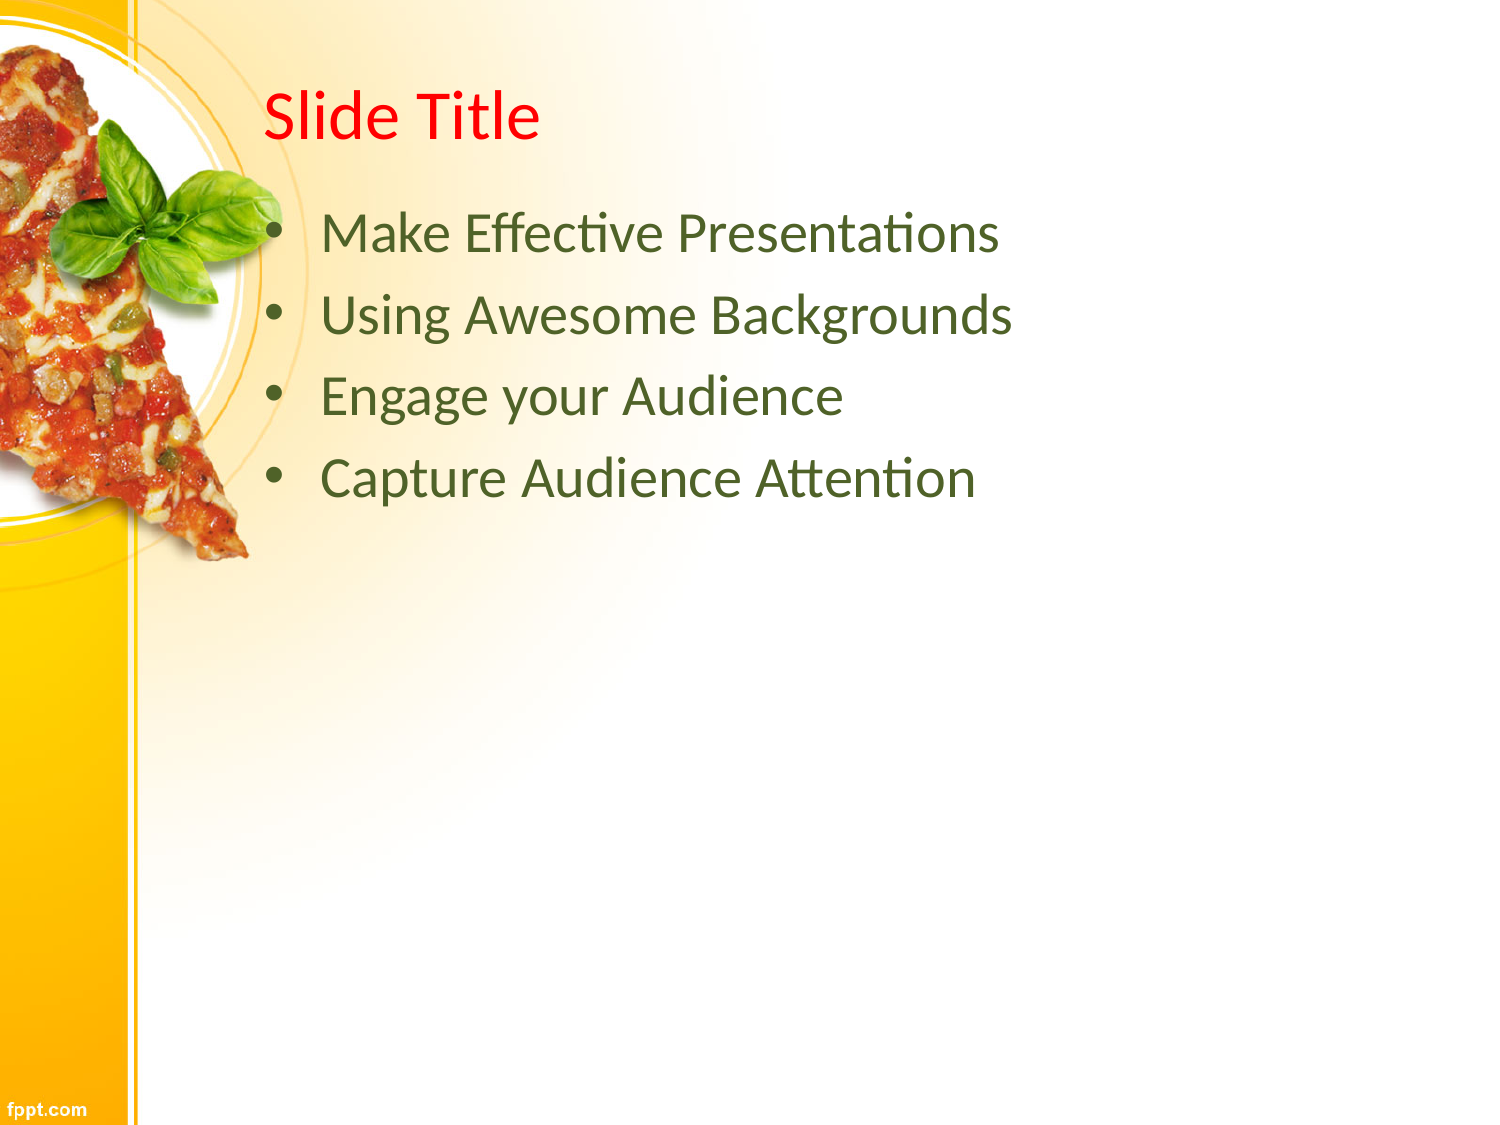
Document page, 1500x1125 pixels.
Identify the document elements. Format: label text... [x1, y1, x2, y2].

title Slide Title [248, 61, 1400, 162]
list Make Effective Presentations Using Awesome Backgrounds Engage your Audience Capture Audience Attention [248, 186, 1400, 889]
picture [0, 0, 1500, 1125]
